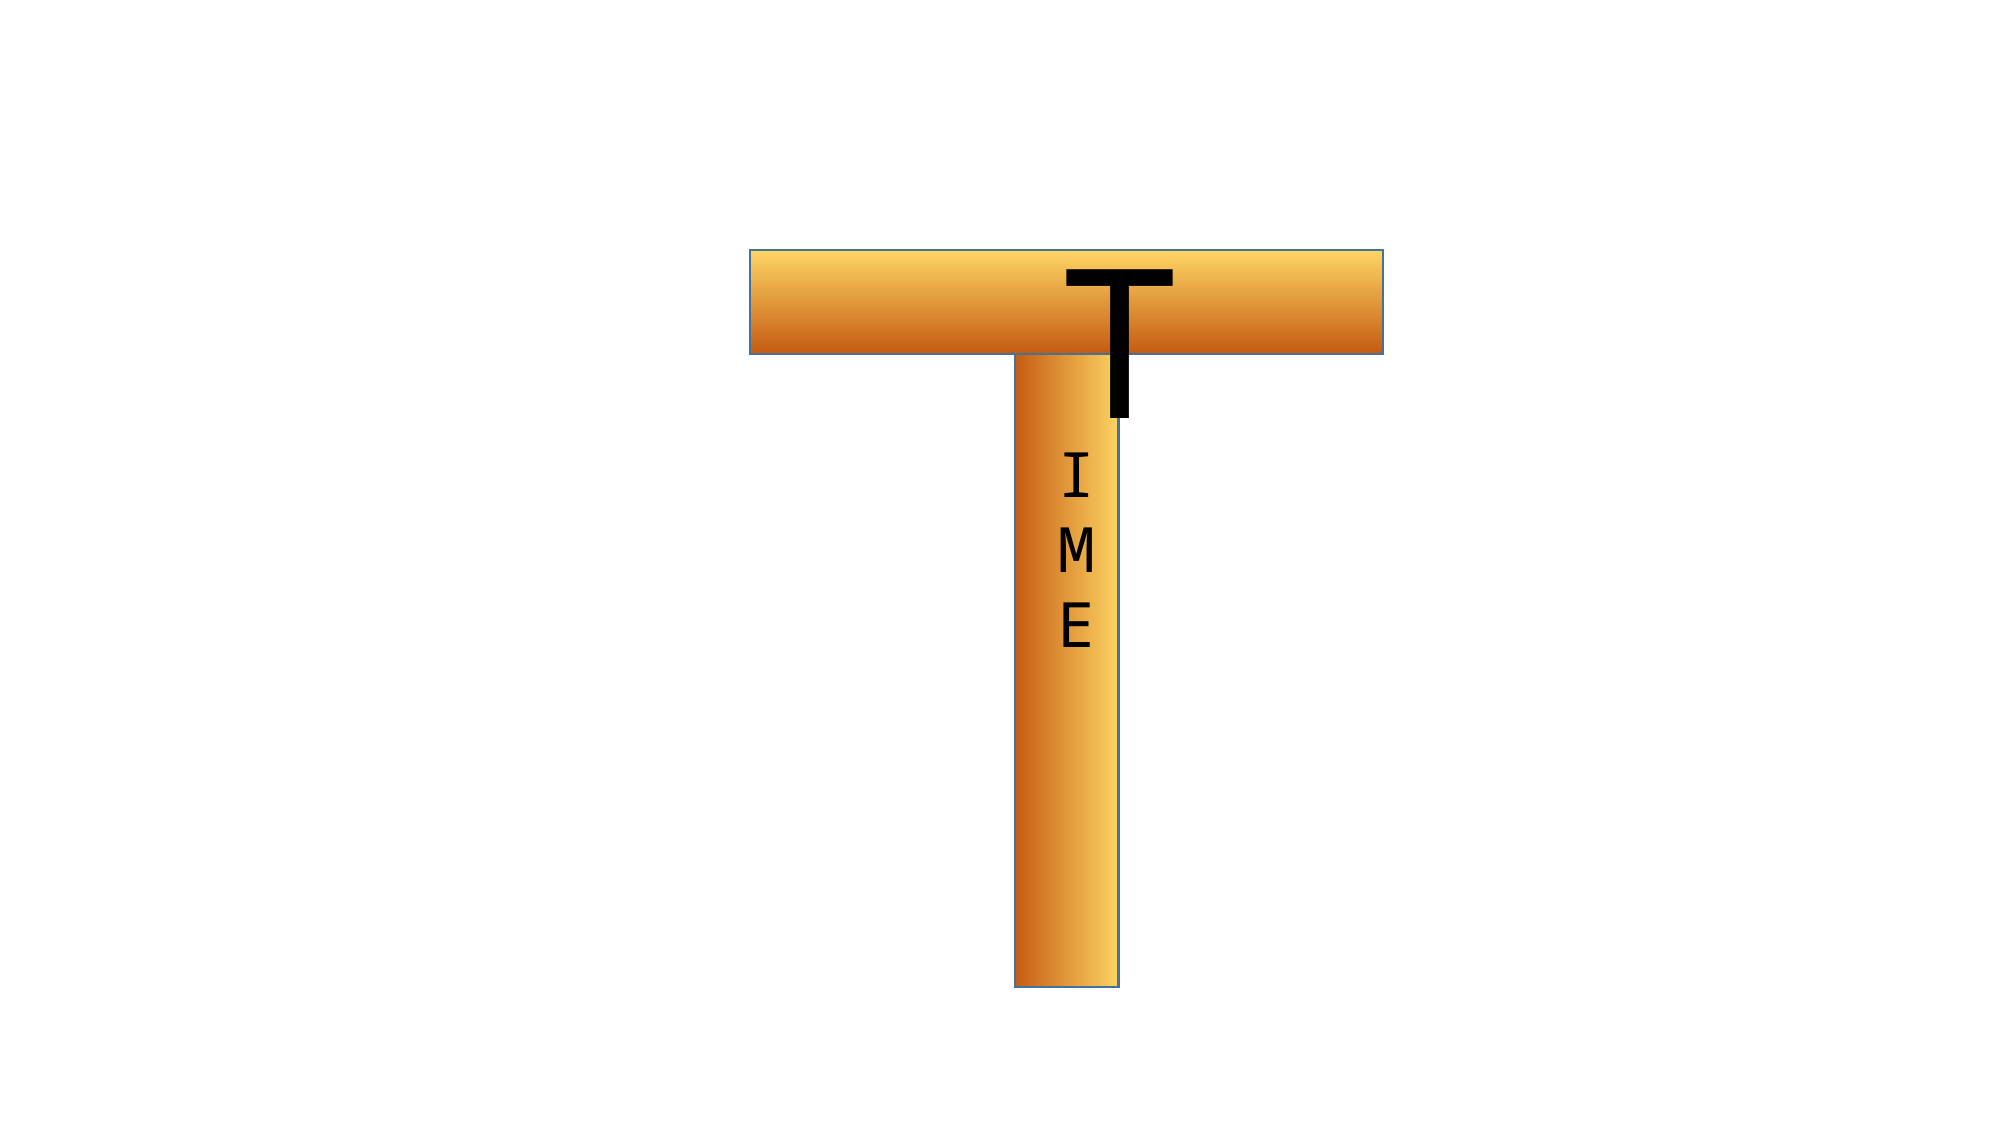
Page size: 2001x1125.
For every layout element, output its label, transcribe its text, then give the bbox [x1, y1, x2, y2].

text_box T [1042, 202, 1091, 468]
text_box I M E [1042, 468, 1091, 668]
text_box [749, 249, 1042, 355]
text_box [1014, 353, 1120, 988]
text_box [1091, 249, 1384, 355]
